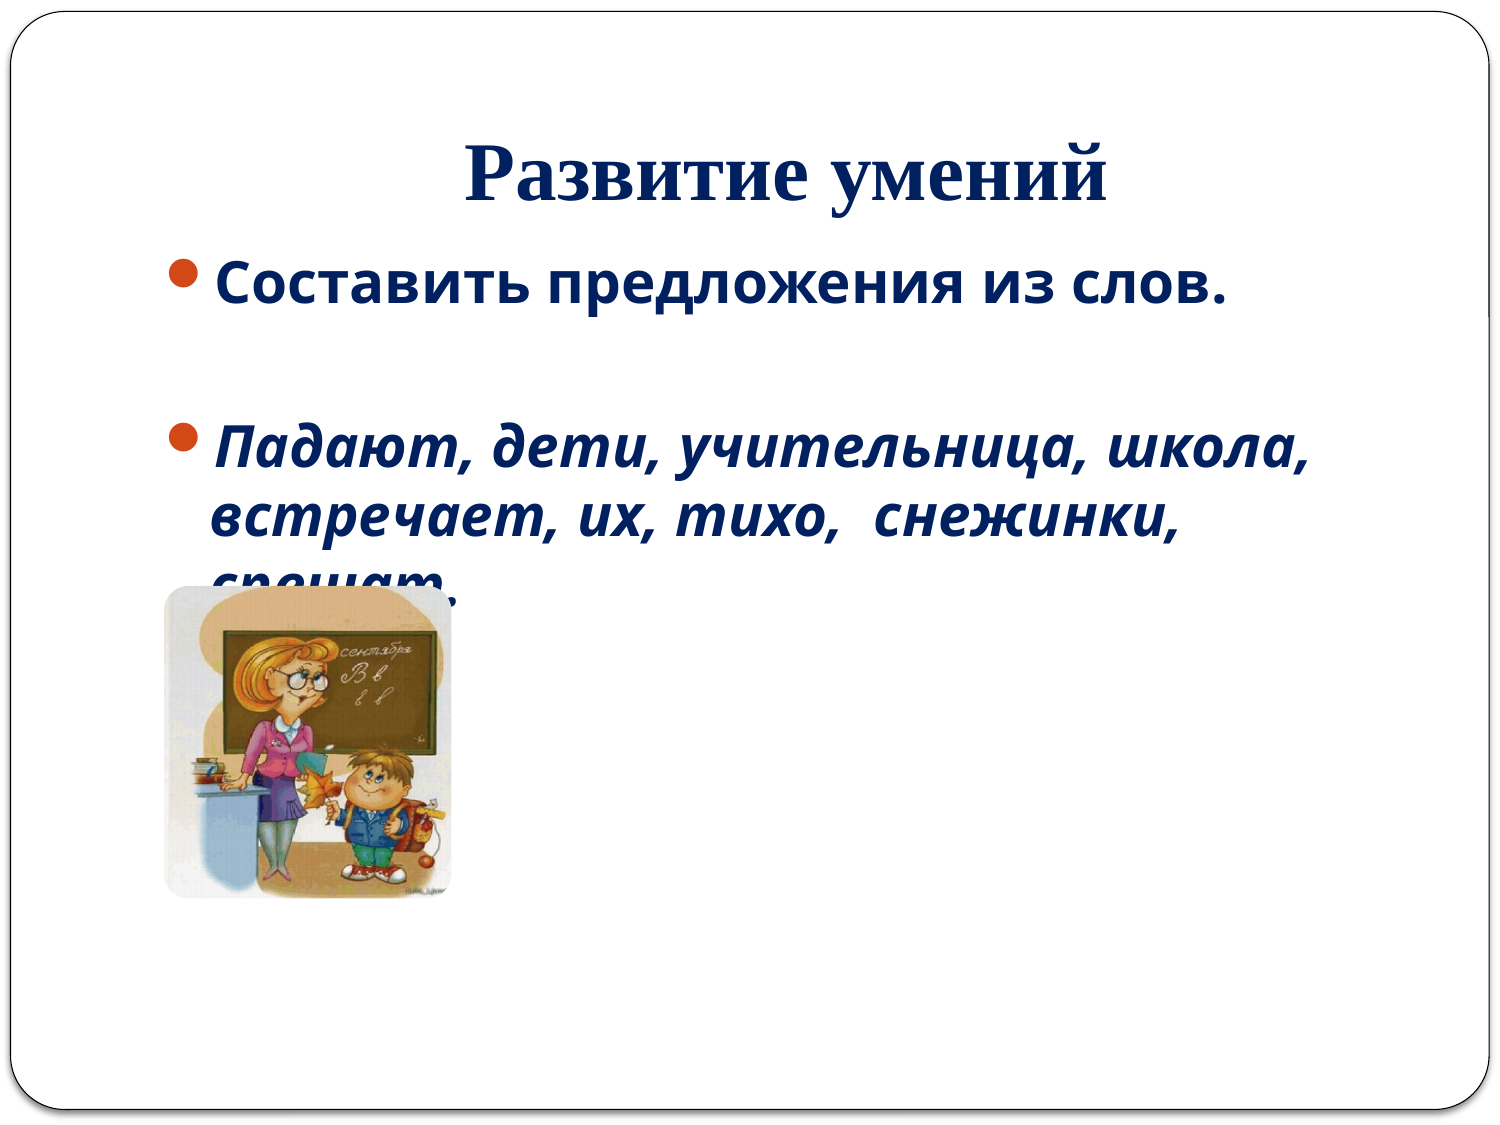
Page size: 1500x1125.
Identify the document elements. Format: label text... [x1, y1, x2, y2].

picture [163, 585, 452, 899]
title Развитие умений [150, 45, 1425, 233]
list Составить предложения из слов. Падают, дети, учительница, школа, встречает, их, тихо, снежинки, спешат. [150, 237, 1425, 988]
